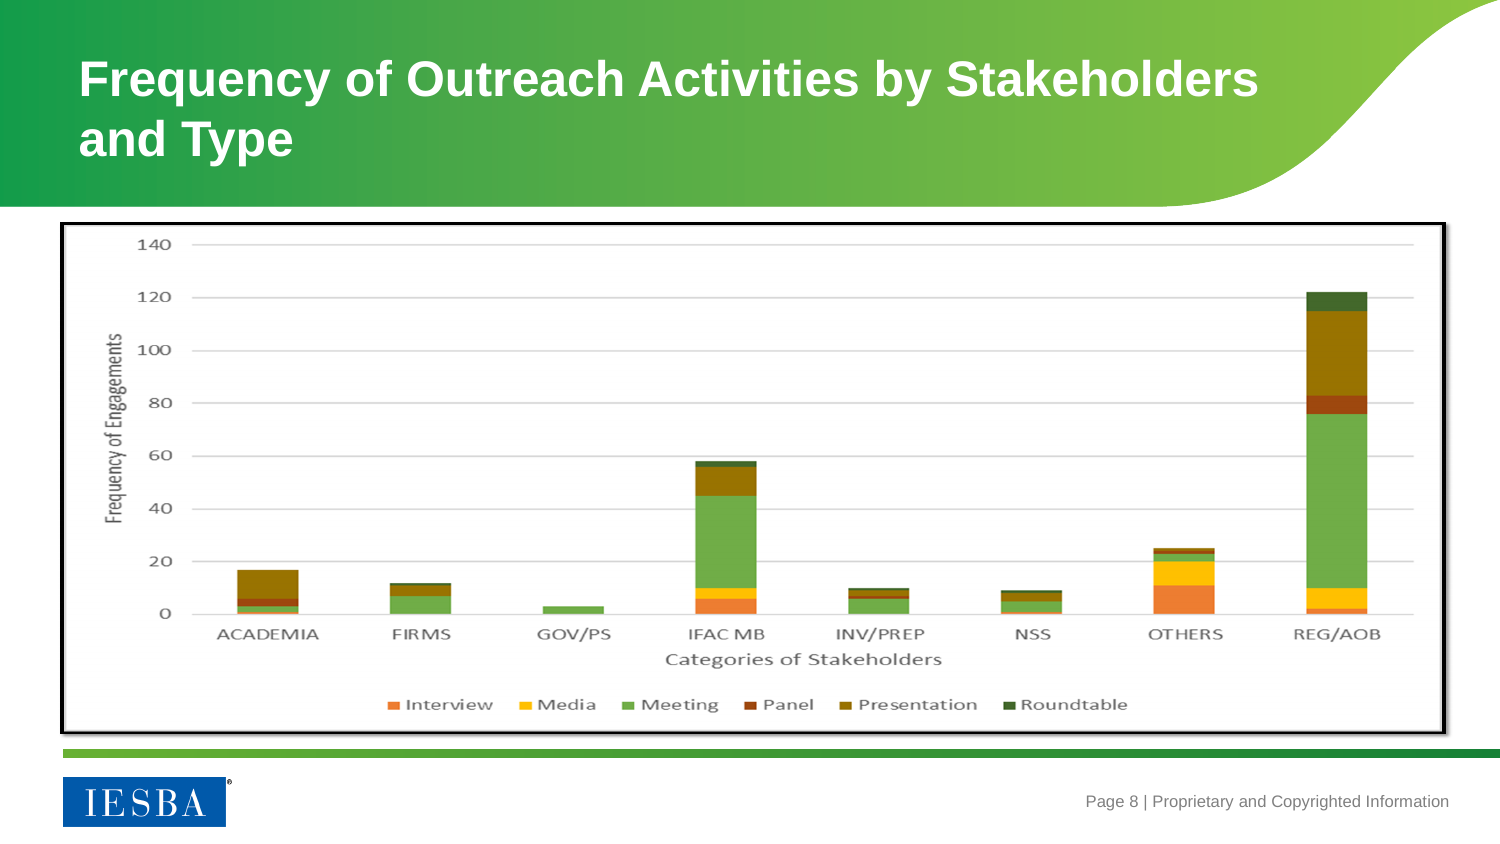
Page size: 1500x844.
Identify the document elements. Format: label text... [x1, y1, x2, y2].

title Frequency of Outreach Activities by Stakeholders and Type [78, 103, 1268, 170]
picture [57, 220, 1454, 740]
picture [63, 777, 232, 827]
picture [0, 0, 1500, 207]
